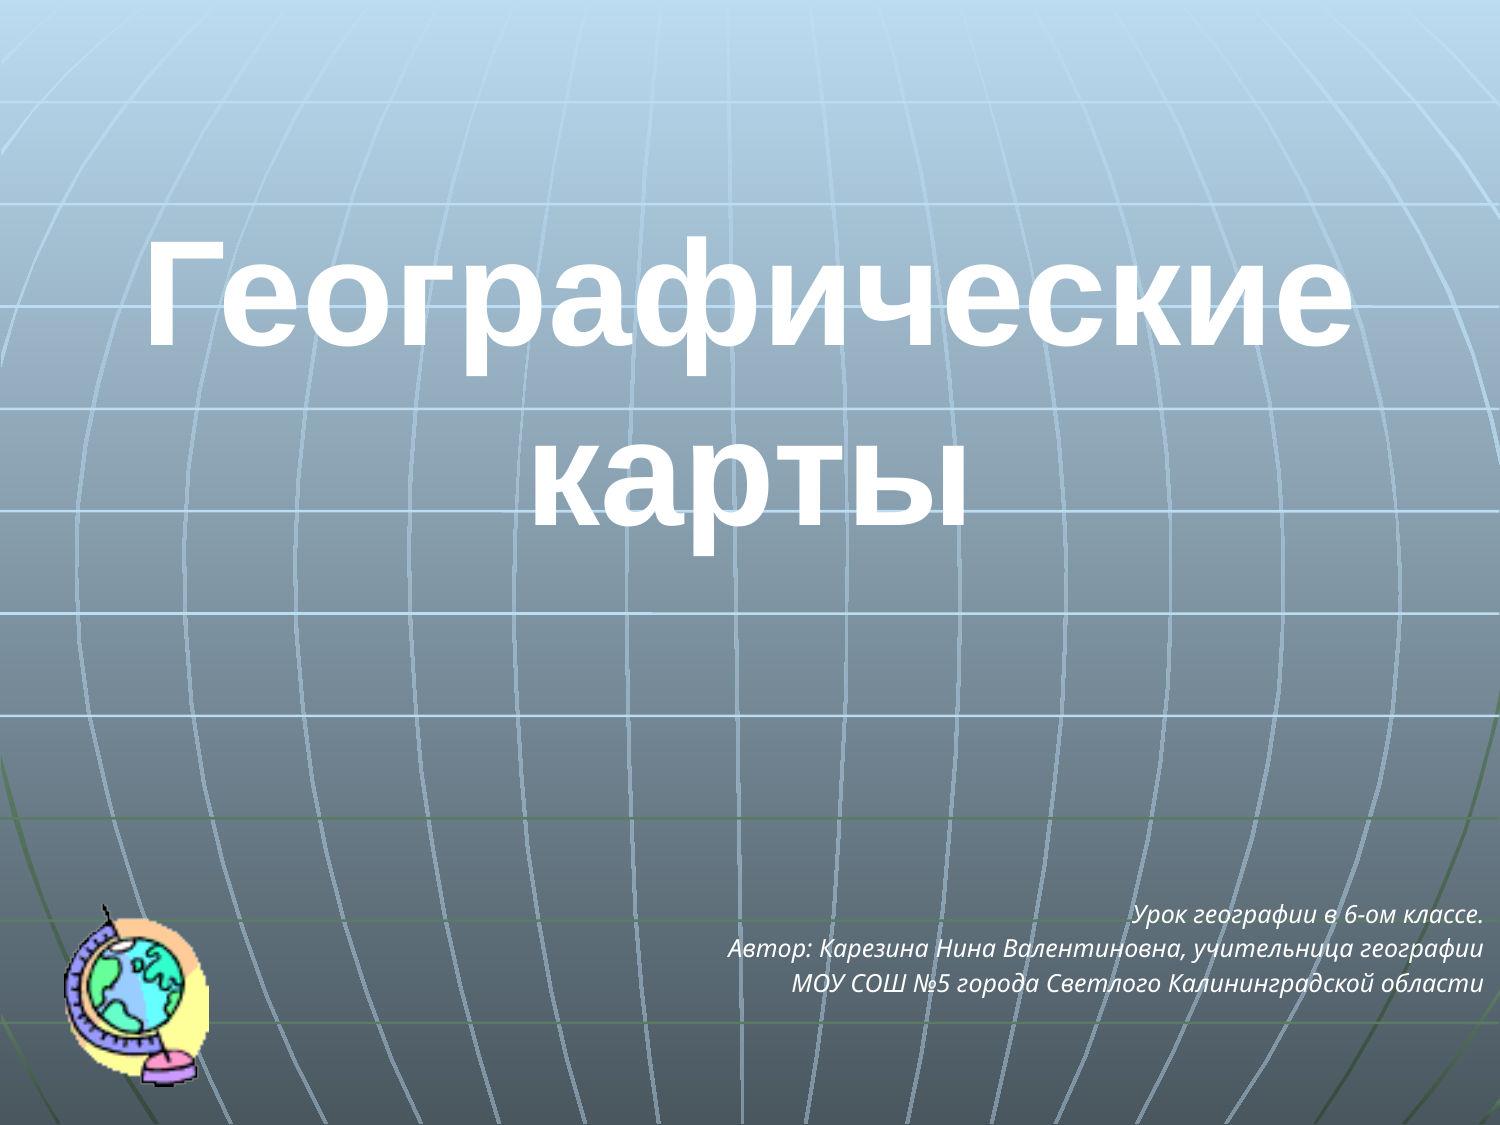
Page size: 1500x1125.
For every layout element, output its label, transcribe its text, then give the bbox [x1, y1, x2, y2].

title Географические карты [112, 277, 1388, 563]
picture [64, 904, 209, 1087]
text_box Урок географии в 6-ом классе. Автор: Карезина Нина Валентиновна, учительница географии МОУ СОШ №5 города Светлого Калининградской области [449, 890, 1500, 1125]
